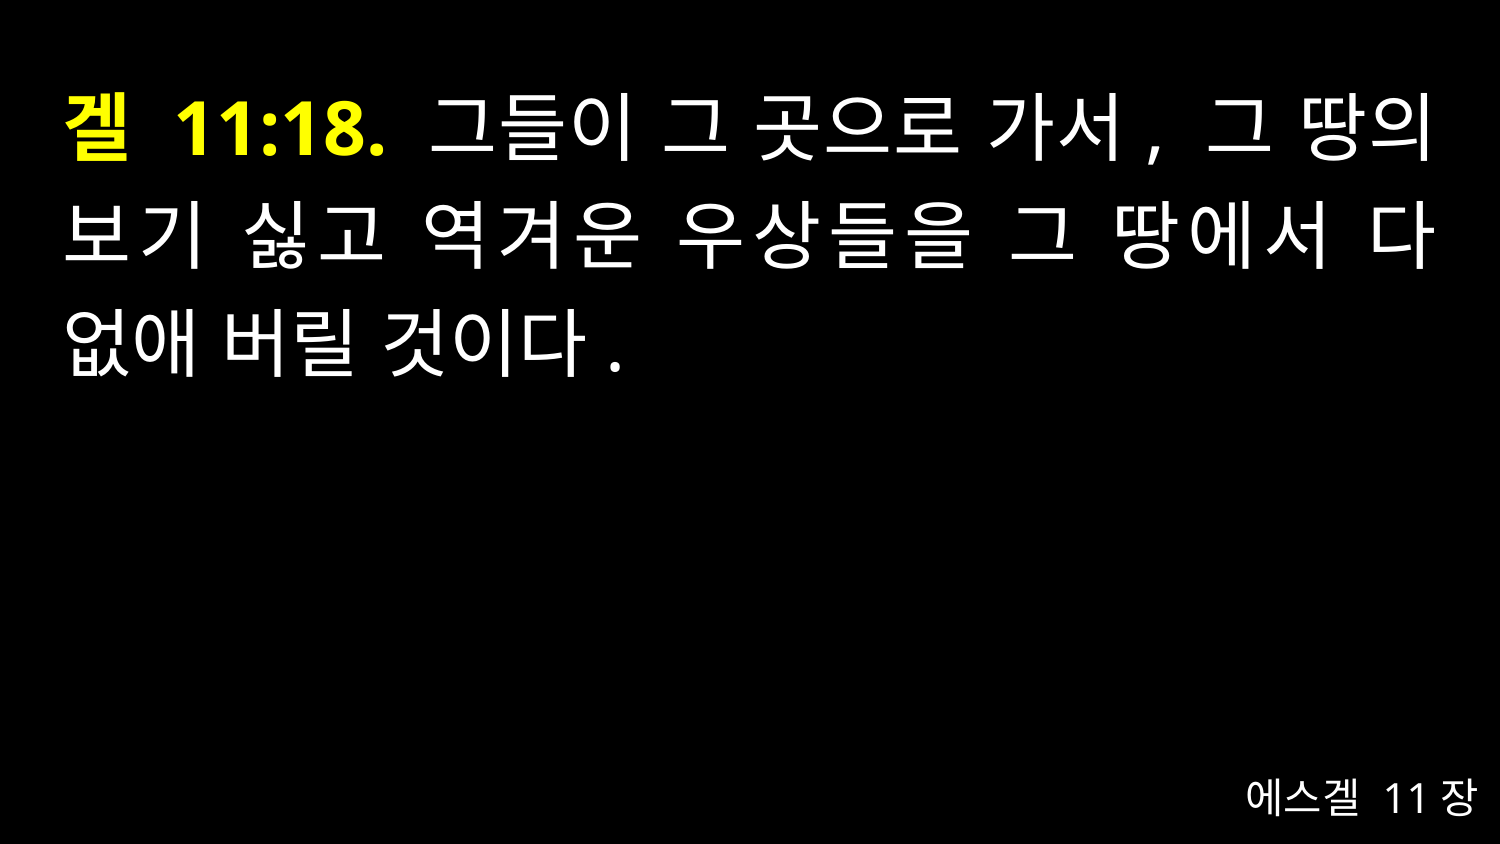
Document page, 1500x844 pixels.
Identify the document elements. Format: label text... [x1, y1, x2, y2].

title 겔 11:18. 그들이 그 곳으로 가서, 그 땅의 보기 싫고 역겨운 우상들을 그 땅에서 다 없애 버릴 것이다. [0, 0, 1500, 844]
subtitle 에스겔 11장 [916, 770, 1500, 844]
